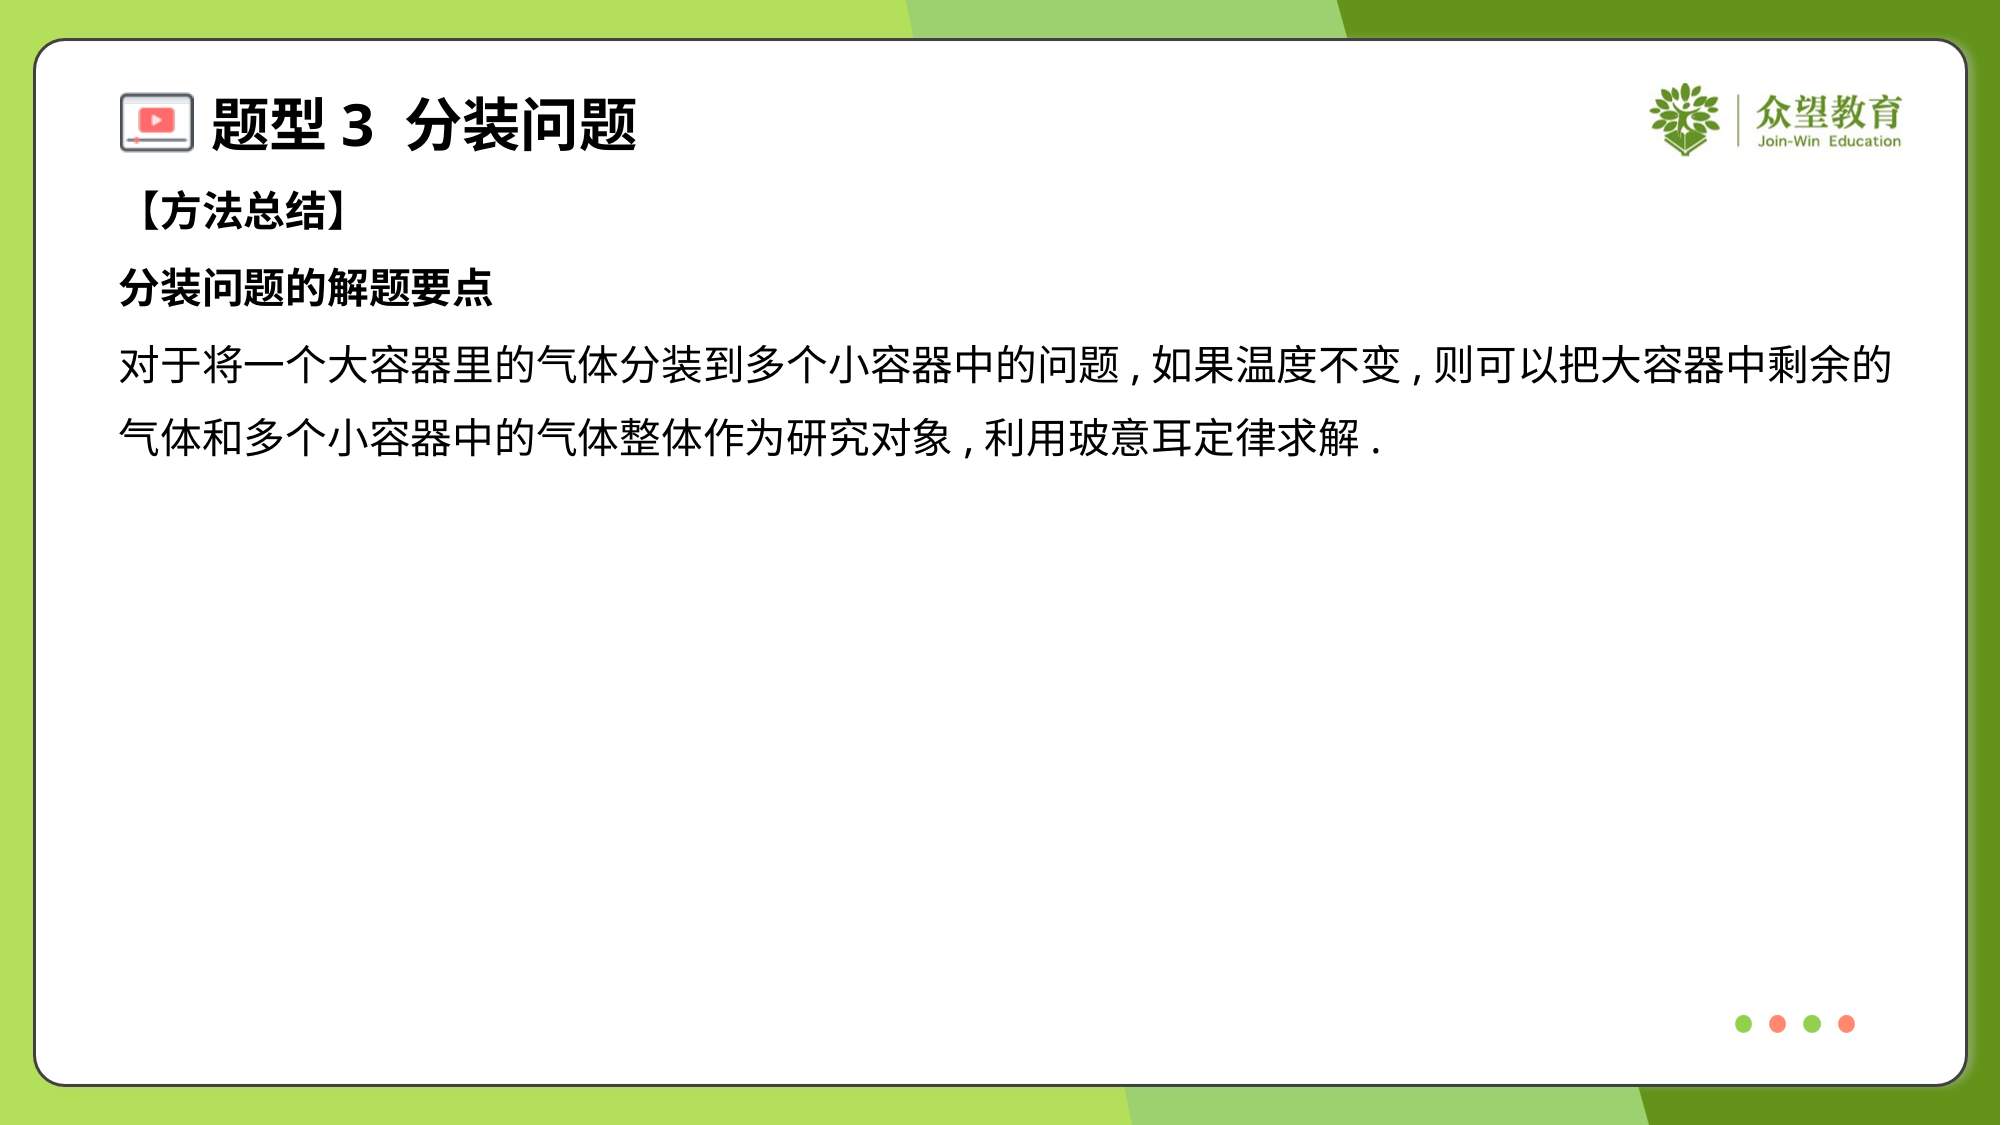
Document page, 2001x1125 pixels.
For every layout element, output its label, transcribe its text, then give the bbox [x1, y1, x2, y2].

text_box 【方法总结】 分装问题的解题要点 对于将一个大容器里的气体分装到多个小容器中的问题,如果温度不变,则可以把大容器中剩余的 气体和多个小容器中的气体整体作为研究对象,利用玻意耳定律求解. [118, 159, 1883, 455]
picture [0, 0, 2000, 1125]
